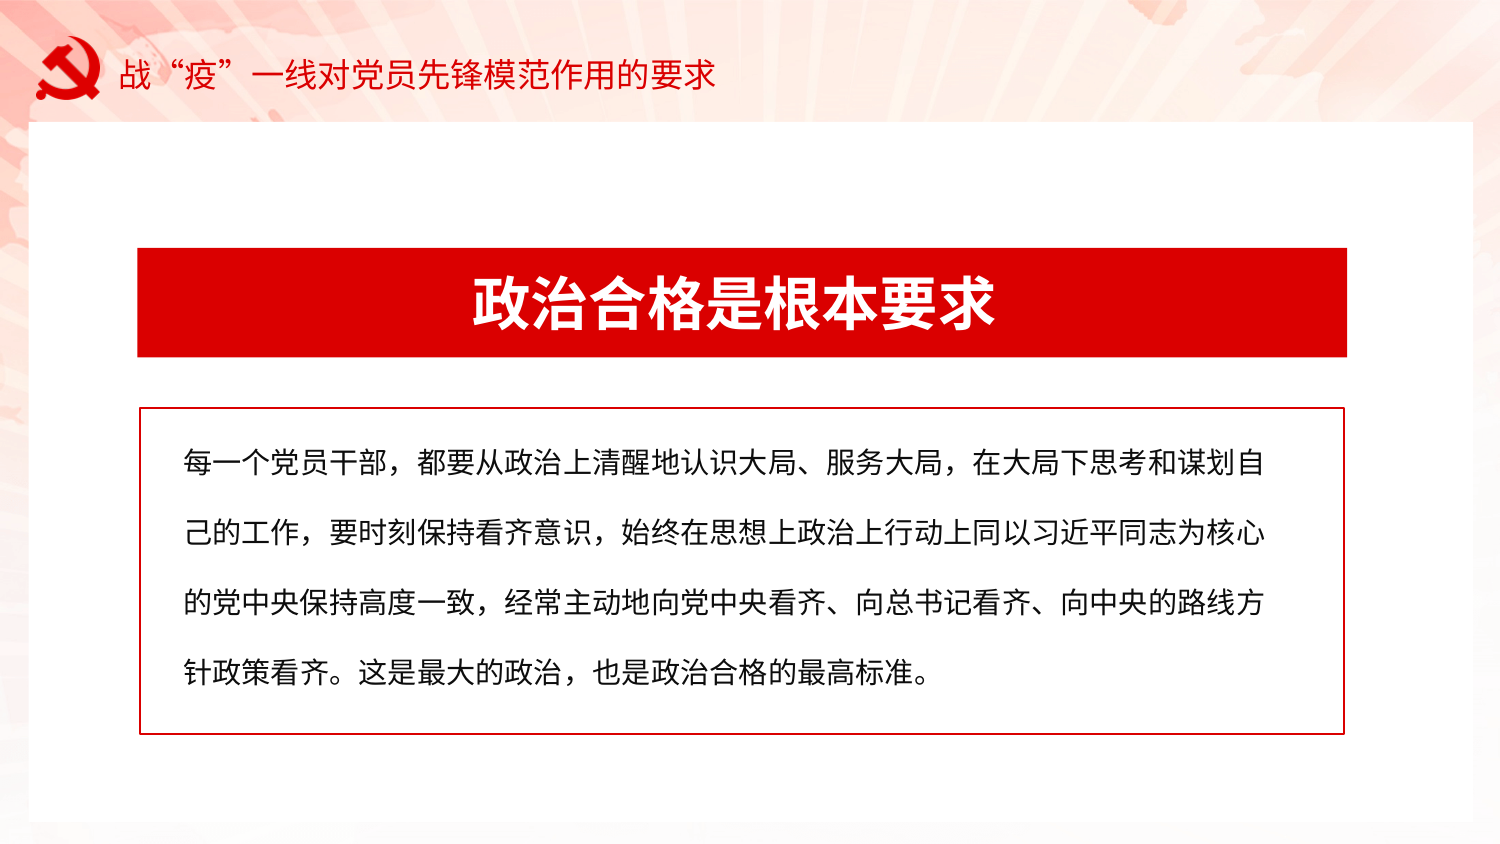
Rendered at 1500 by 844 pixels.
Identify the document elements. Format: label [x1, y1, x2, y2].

text_box [137, 247, 1348, 358]
text_box [140, 407, 1344, 735]
picture [0, 0, 1500, 844]
